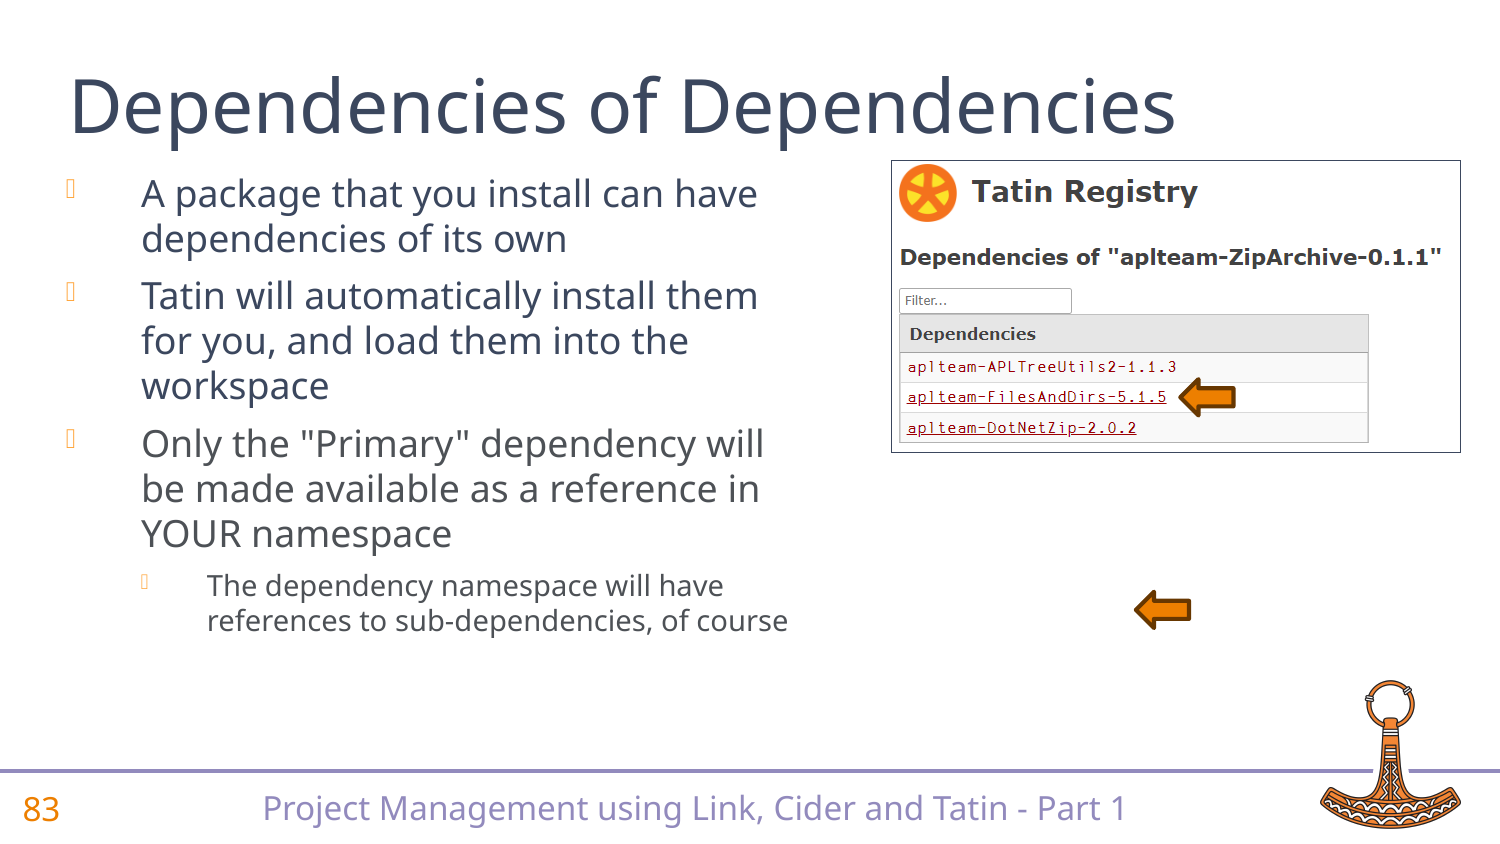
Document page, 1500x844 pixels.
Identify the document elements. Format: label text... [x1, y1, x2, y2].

text_box [1133, 589, 1192, 630]
picture [1320, 680, 1461, 829]
title Dependencies of Dependencies [53, 43, 1203, 157]
picture [891, 160, 1461, 453]
list A package that you install can have dependencies of its own Tatin will automatically install them for you, and load them into the workspace Only the "Primary" dependency will be made available as a reference in YOUR namespace The dependency namespace will have references to sub-dependencies, of course [50, 162, 834, 770]
